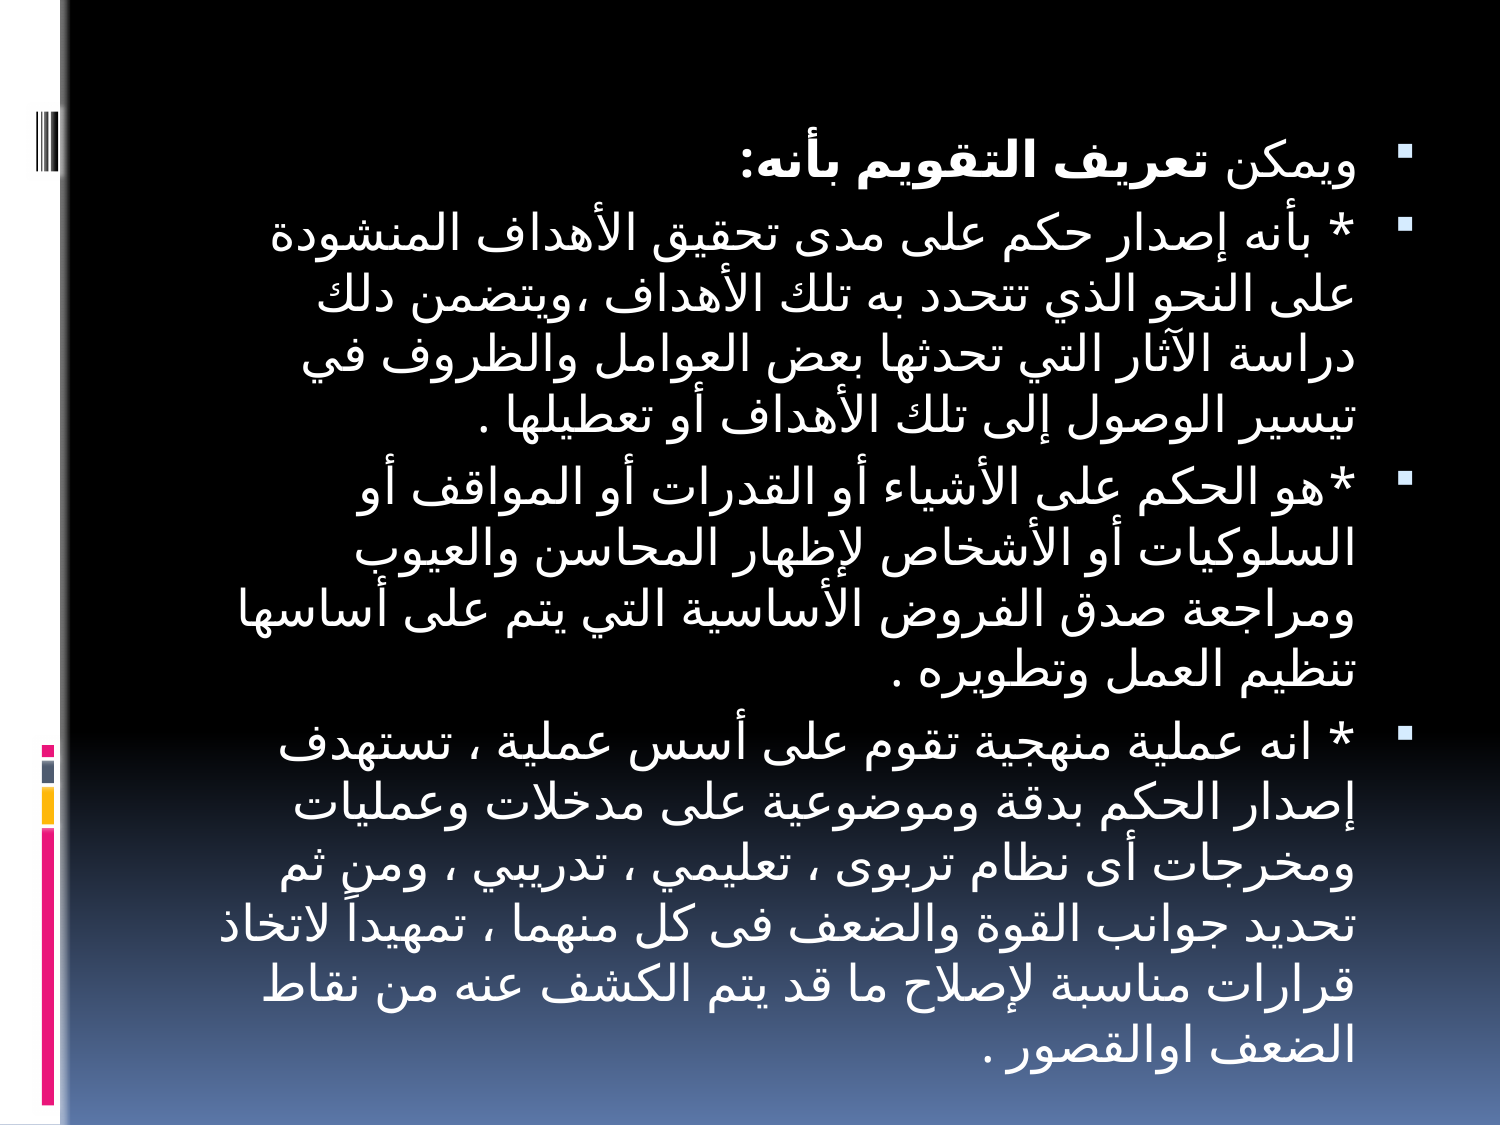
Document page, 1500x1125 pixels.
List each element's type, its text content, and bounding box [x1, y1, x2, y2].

list ويمكن تعريف التقويم بأنه: * بأنه إصدار حكم على مدى تحقيق الأهداف المنشودة على النحو الذي تتحدد به تلك الأهداف ،ويتضمن دلك دراسة الآثار التي تحدثها بعض العوامل والظروف في تيسير الوصول إلى تلك الأهداف أو تعطيلها . *هو الحكم على الأشياء أو القدرات أو المواقف أو السلوكيات أو الأشخاص لإظهار المحاسن والعيوب ومراجعة صدق الفروض الأساسية التي يتم على أساسها تنظيم العمل وتطويره . * انه عملية منهجية تقوم على أسس عملية ، تستهدف إصدار الحكم بدقة وموضوعية على مدخلات وعمليات ومخرجات أى نظام تربوى ، تعليمي ، تدريبي ، ومن ثم تحديد جوانب القوة والضعف فى كل منهما ، تمهيداً لاتخاذ قرارات مناسبة لإصلاح ما قد يتم الكشف عنه من نقاط الضعف اوالقصور . [187, 120, 1438, 1088]
